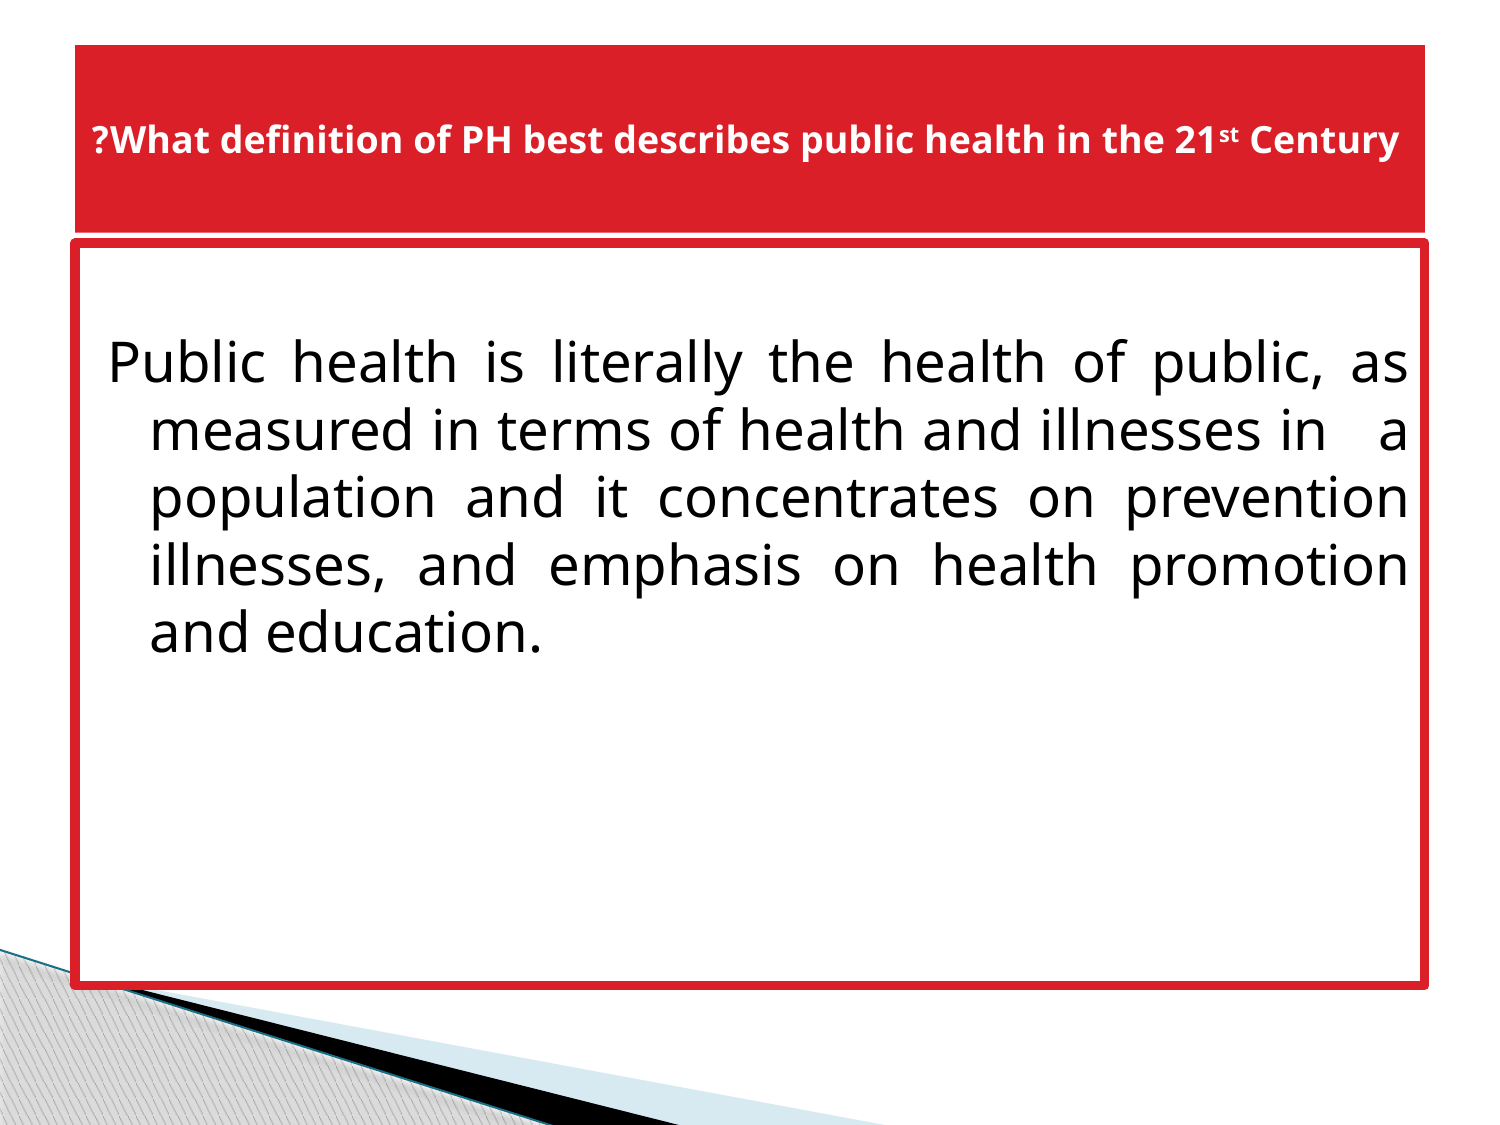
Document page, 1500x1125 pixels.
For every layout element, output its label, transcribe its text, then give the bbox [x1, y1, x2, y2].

title What definition of PH best describes public health in the 21st Century? [75, 45, 1425, 233]
list Public health is literally the health of public, as measured in terms of health and illnesses in a population and it concentrates on prevention illnesses, and emphasis on health promotion and education. [70, 238, 1429, 990]
